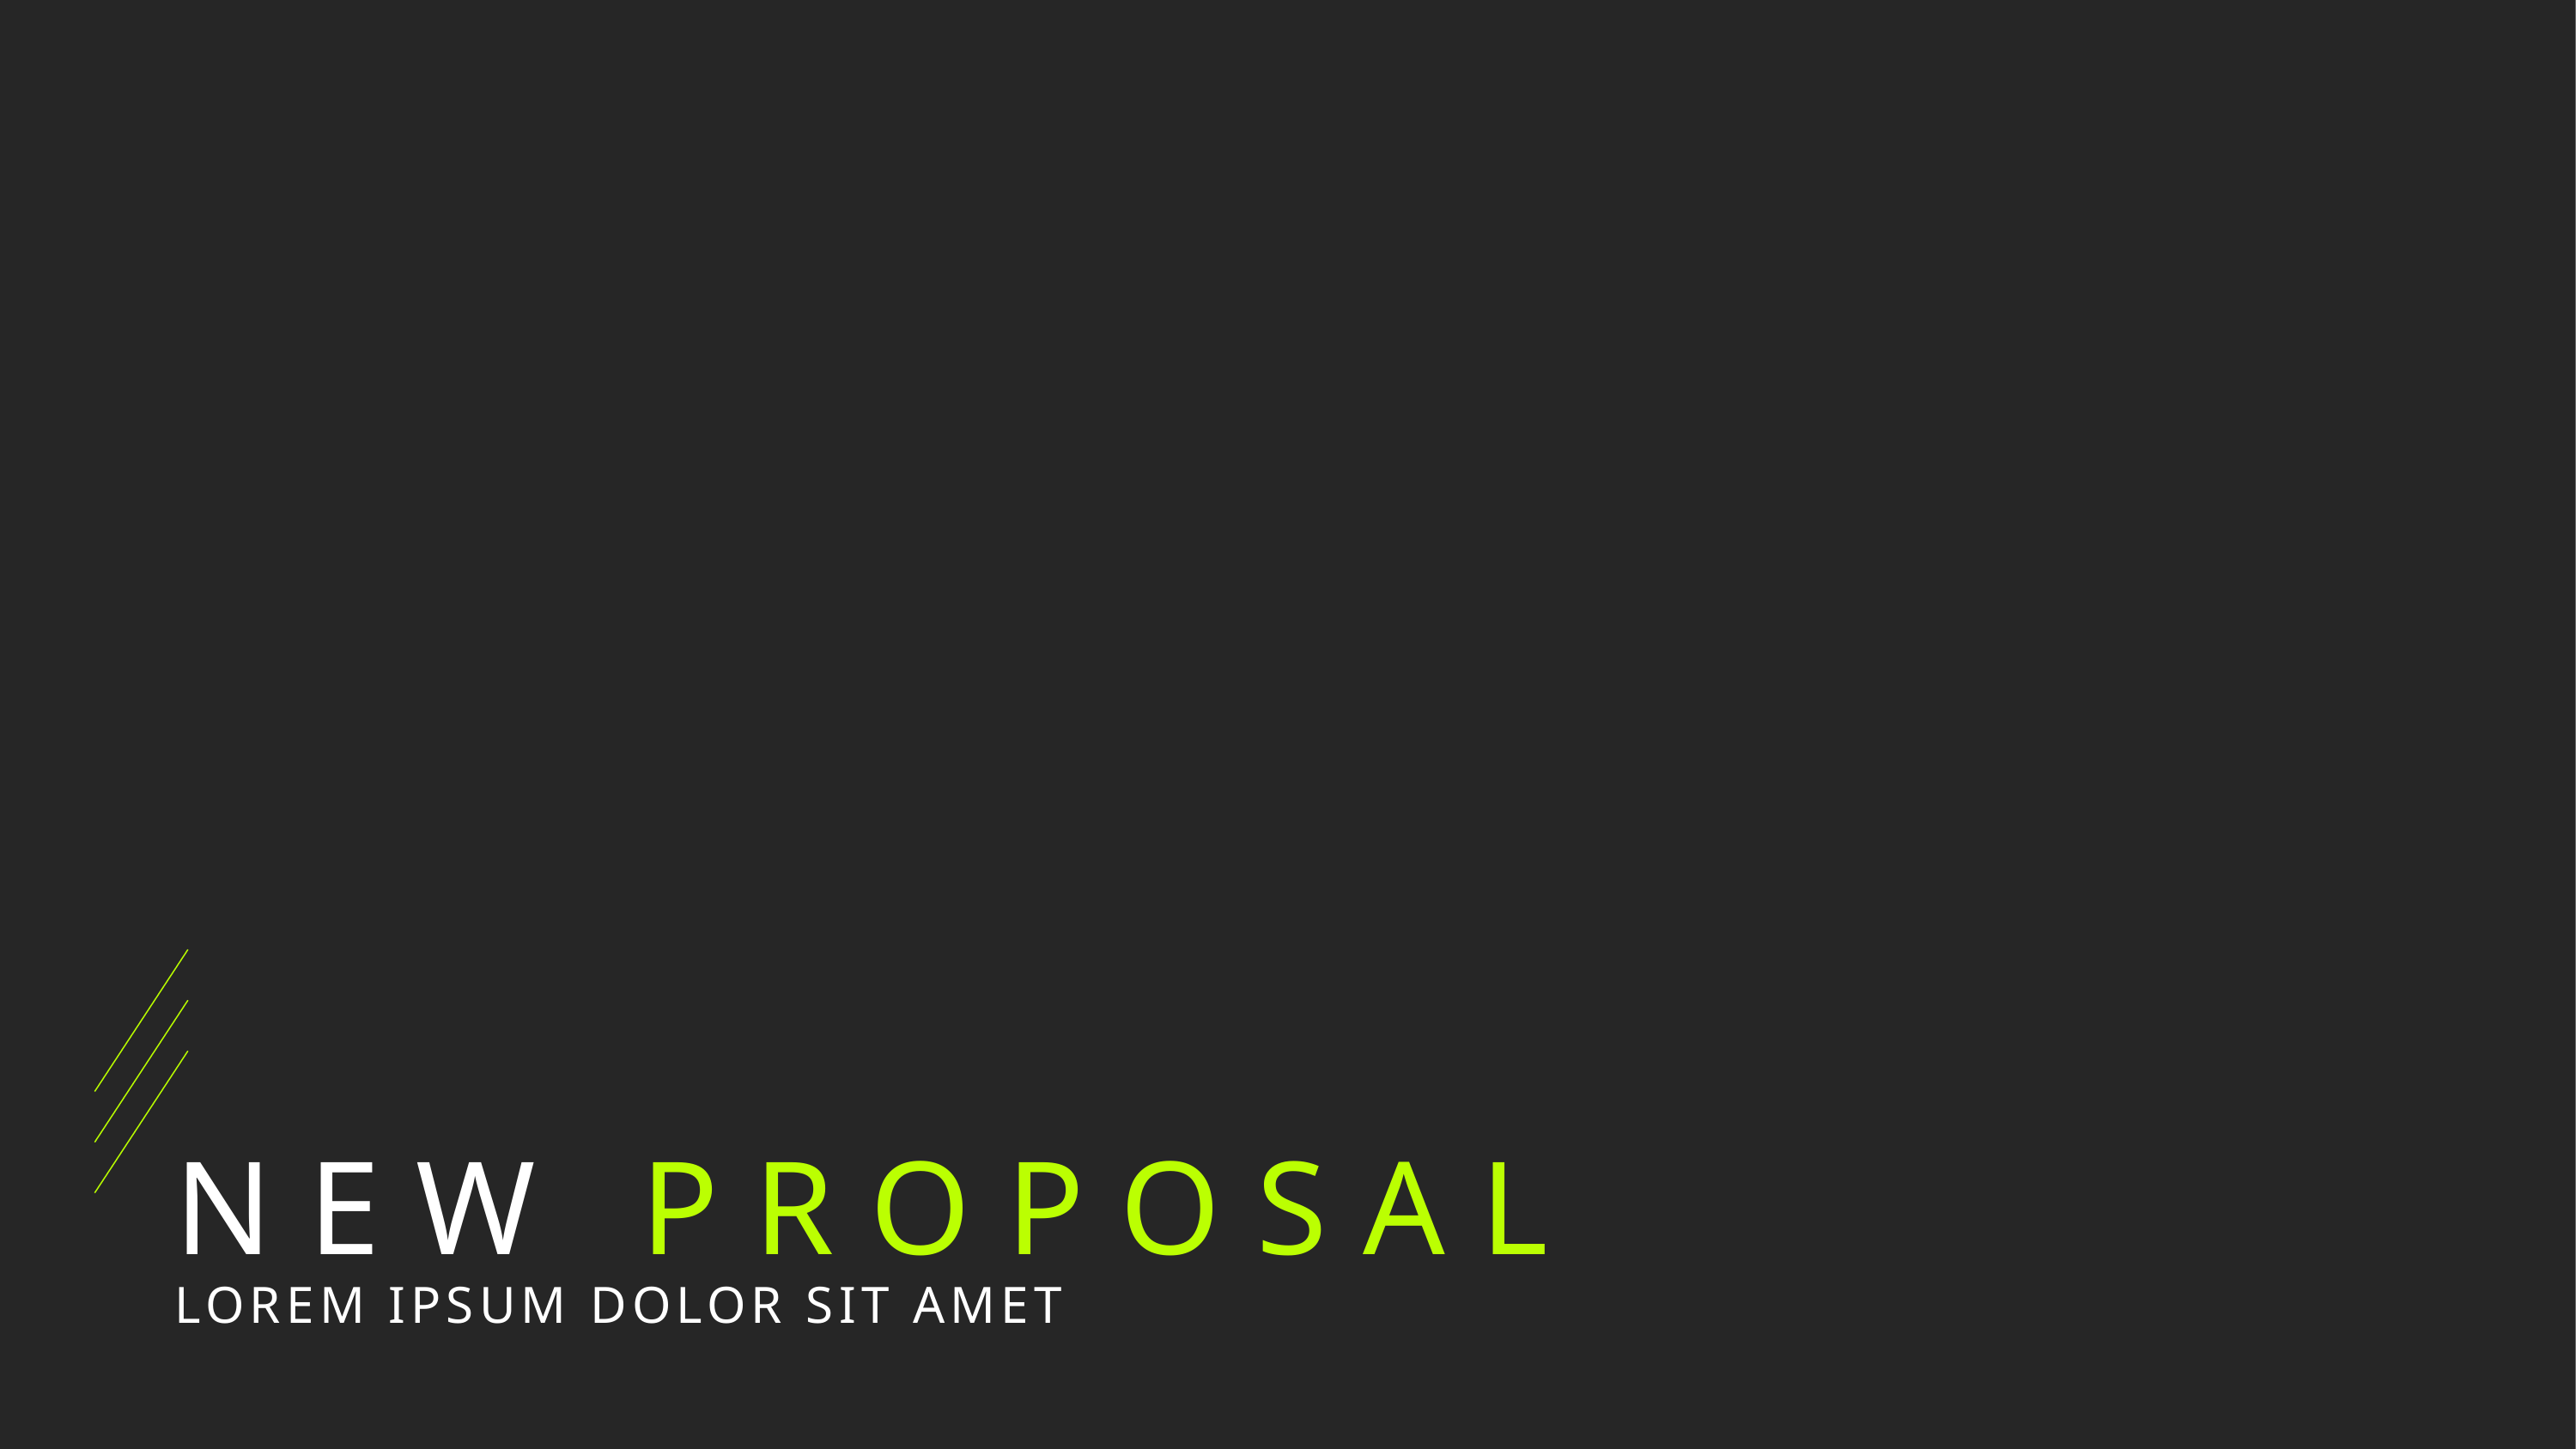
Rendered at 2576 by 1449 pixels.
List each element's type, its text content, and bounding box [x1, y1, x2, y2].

list LOREM IPSUM DOLOR SIT AMET [151, 1261, 2049, 1343]
title NEW PROPOSAL [151, 1088, 2062, 1293]
